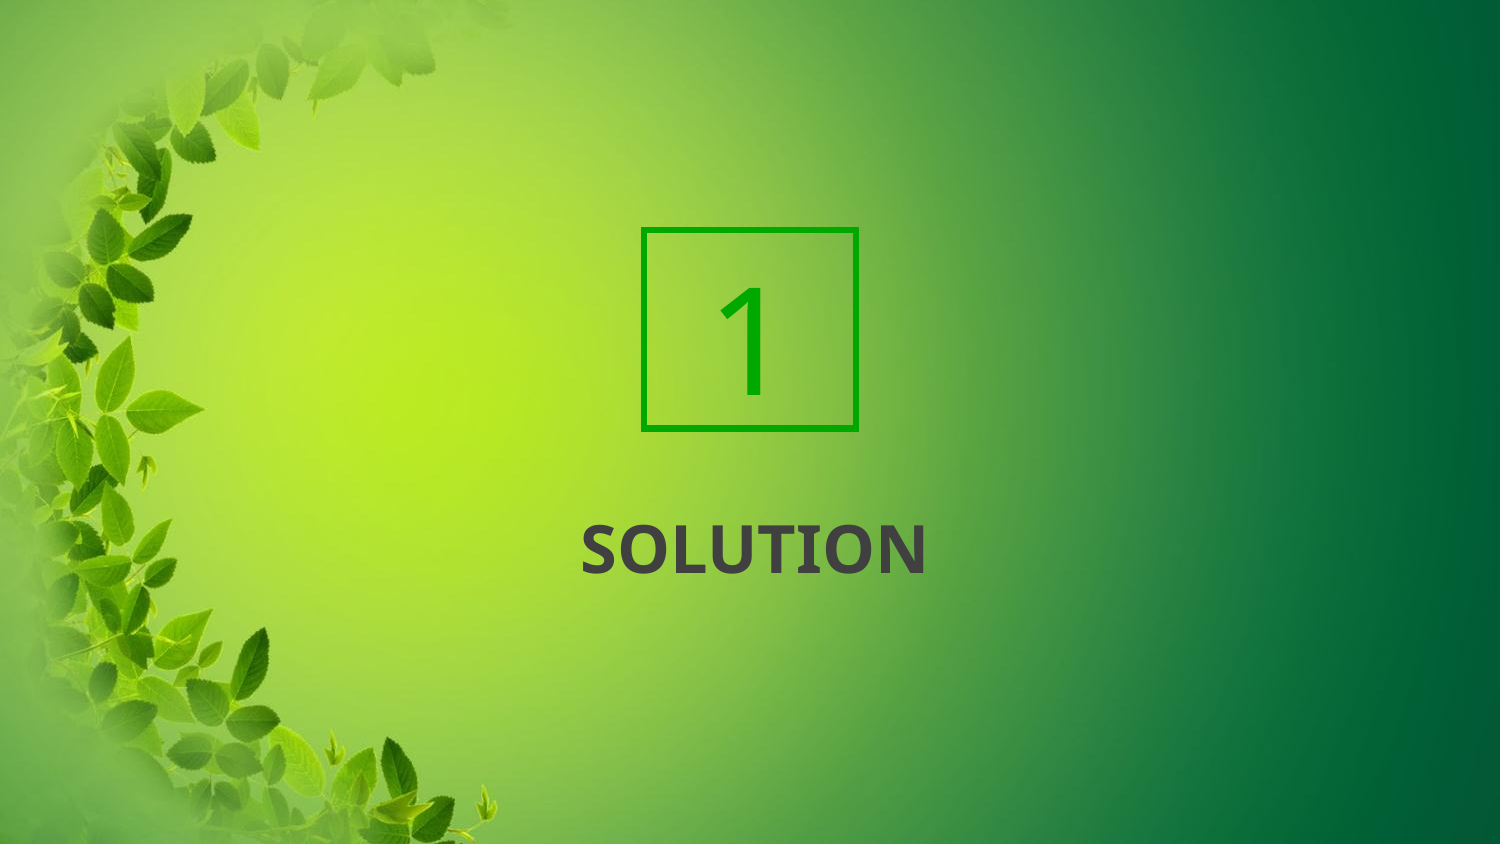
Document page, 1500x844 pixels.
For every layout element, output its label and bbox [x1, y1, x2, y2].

picture [0, 0, 1500, 844]
text_box [643, 229, 857, 434]
